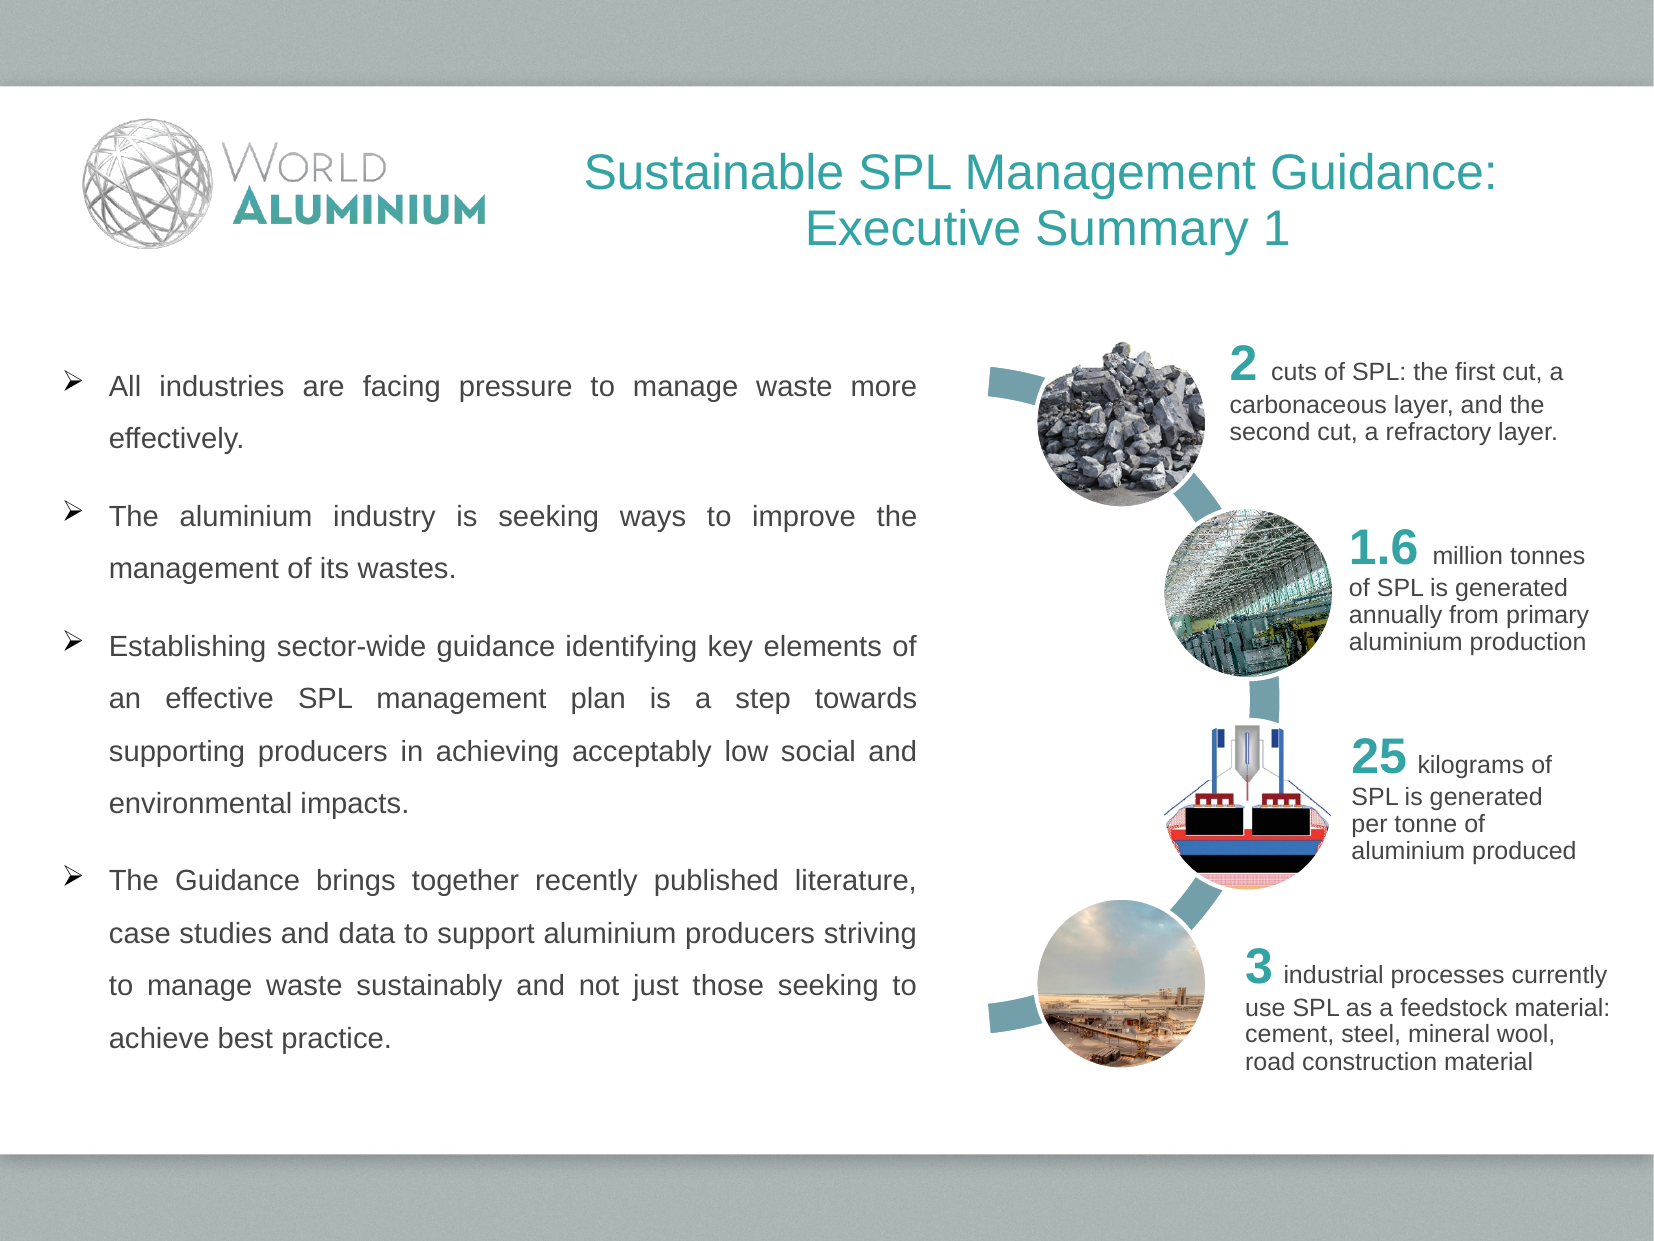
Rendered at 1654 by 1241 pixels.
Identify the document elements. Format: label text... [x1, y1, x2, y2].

text_box All industries are facing pressure to manage waste more effectively. The aluminium industry is seeking ways to improve the management of its wastes. Establishing sector-wide guidance identifying key elements of an effective SPL management plan is a step towards supporting producers in achieving acceptably low social and environmental impacts. The Guidance brings together recently published literature, case studies and data to support aluminium producers striving to manage waste sustainably and not just those seeking to achieve best practice. [47, 342, 596, 1062]
title Sustainable SPL Management Guidance: Executive Summary 1 [557, 123, 1539, 278]
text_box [602, 336, 1631, 1070]
picture [0, 0, 1654, 1241]
